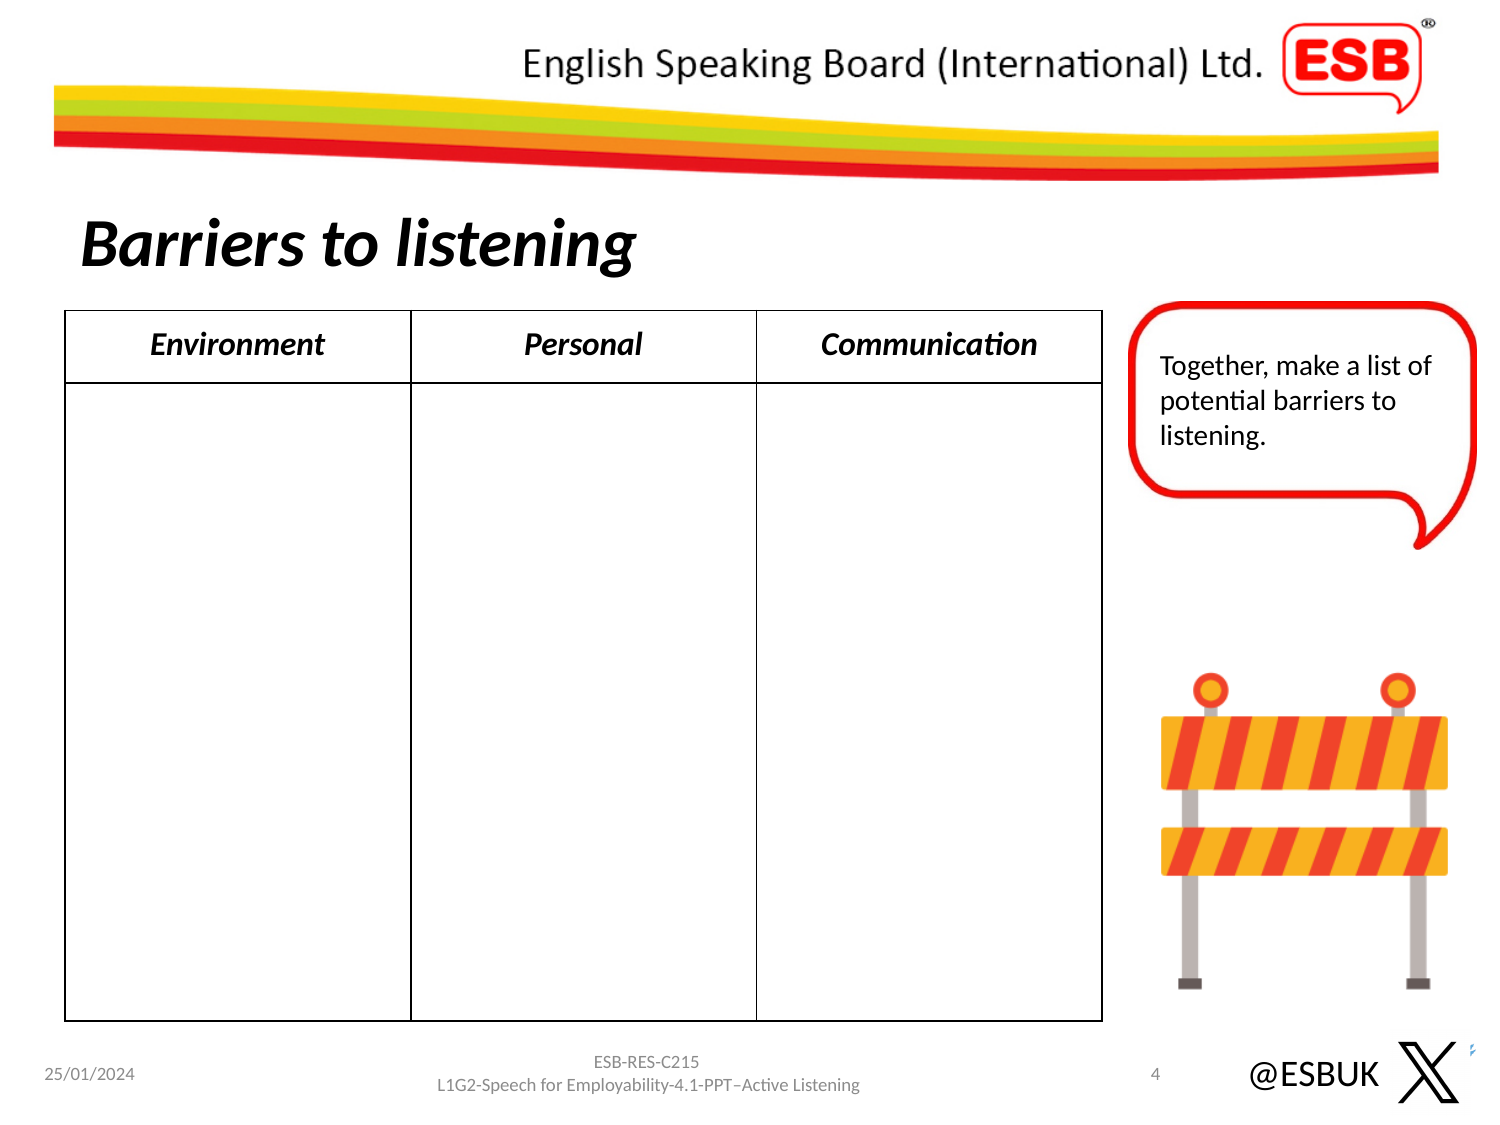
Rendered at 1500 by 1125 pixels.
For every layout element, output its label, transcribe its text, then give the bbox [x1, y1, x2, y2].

table_cell [757, 384, 1101, 1020]
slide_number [29, 1042, 367, 1103]
table_header Personal [412, 311, 756, 382]
table_header Communication [757, 311, 1101, 382]
picture [1127, 625, 1464, 1018]
title Barriers to listening [64, 185, 1359, 304]
table_header Environment [66, 311, 410, 382]
slide_number 4 [930, 1042, 1176, 1103]
picture [1390, 1029, 1476, 1116]
table_cell [412, 384, 756, 1020]
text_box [1127, 301, 1477, 550]
picture [0, 0, 1500, 189]
footer ESB-RES-C215 L1G2-Speech for Employability-4.1-PPT–Active Listening [395, 1042, 902, 1103]
table_cell [66, 384, 410, 1020]
